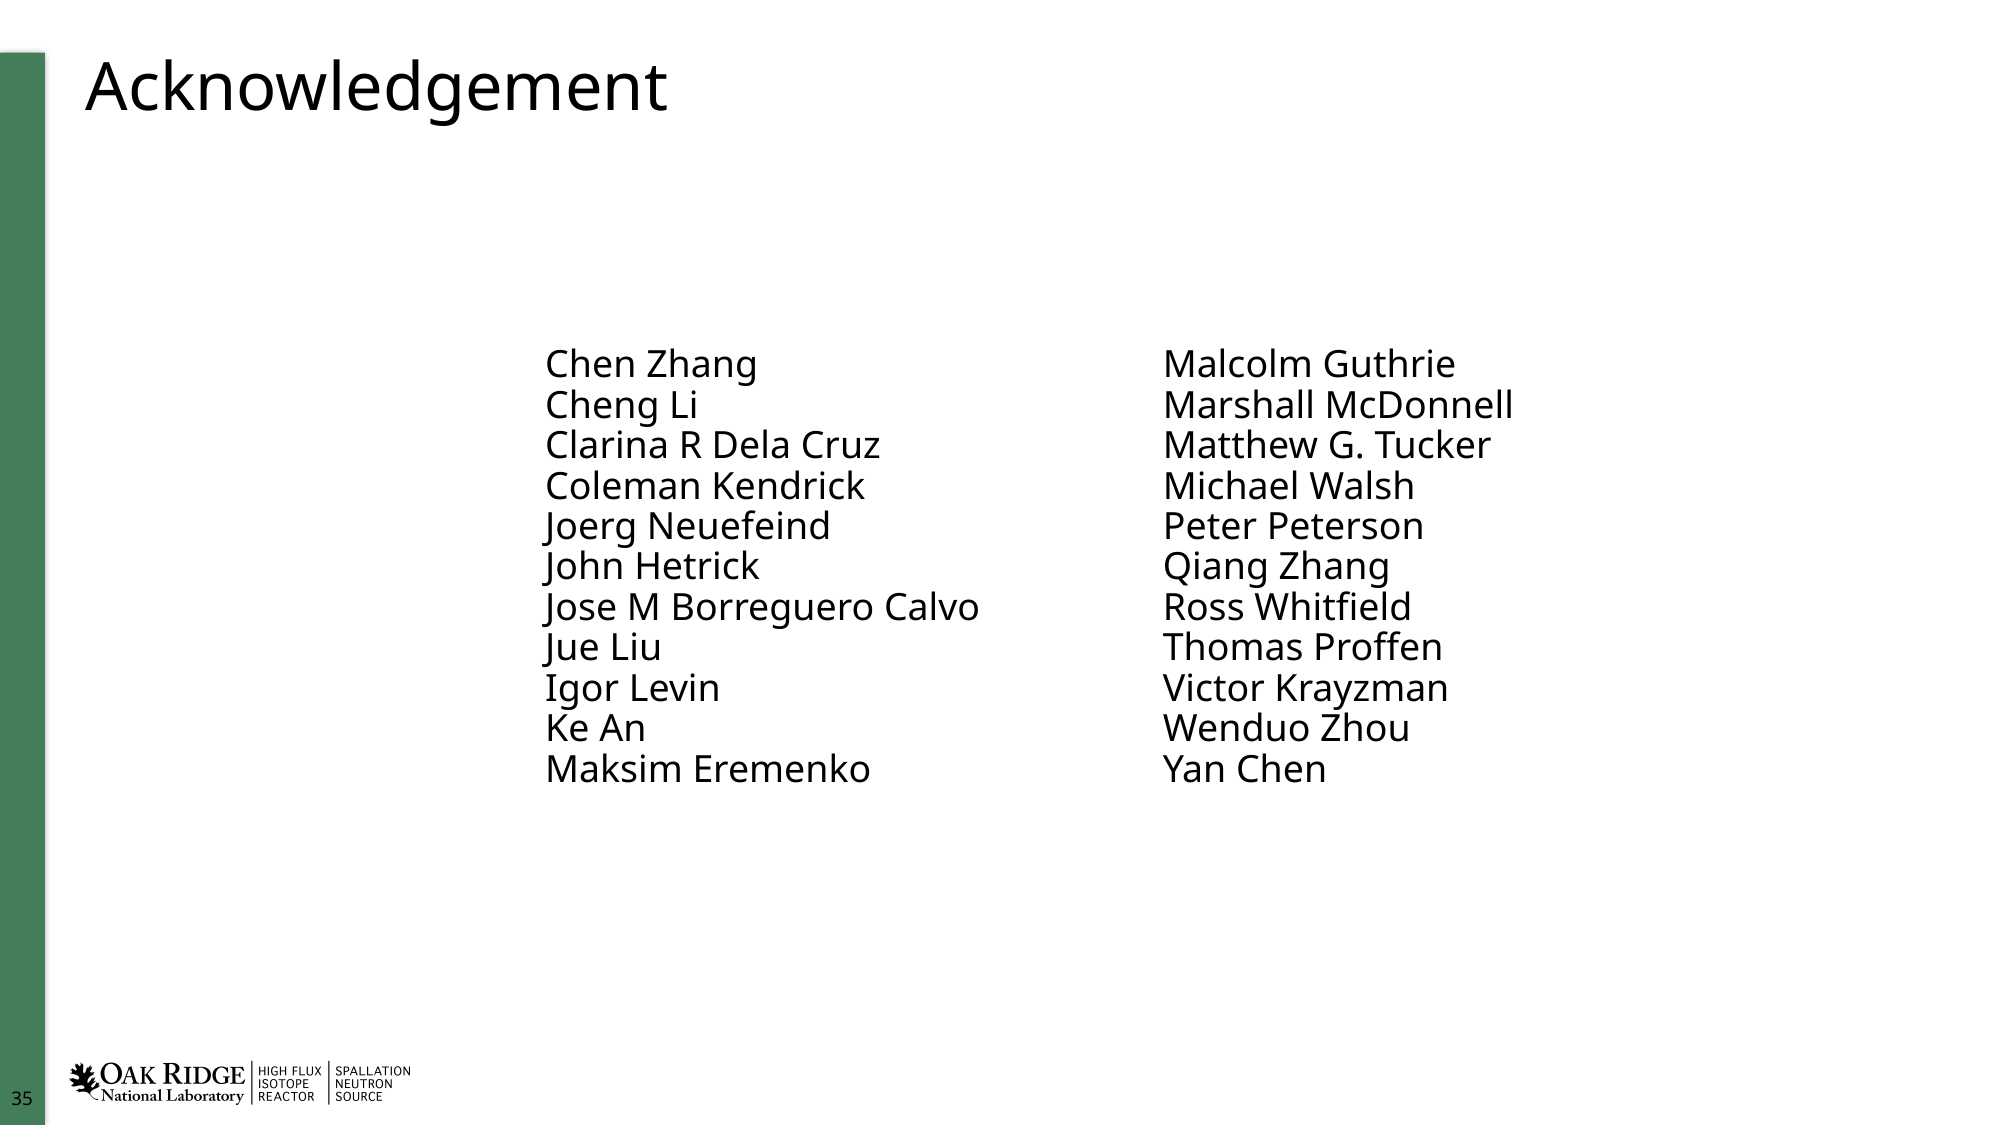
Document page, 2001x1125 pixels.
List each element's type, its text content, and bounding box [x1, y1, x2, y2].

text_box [516, 337, 1572, 804]
picture [66, 1058, 413, 1108]
title Acknowledgement [70, 44, 1945, 134]
